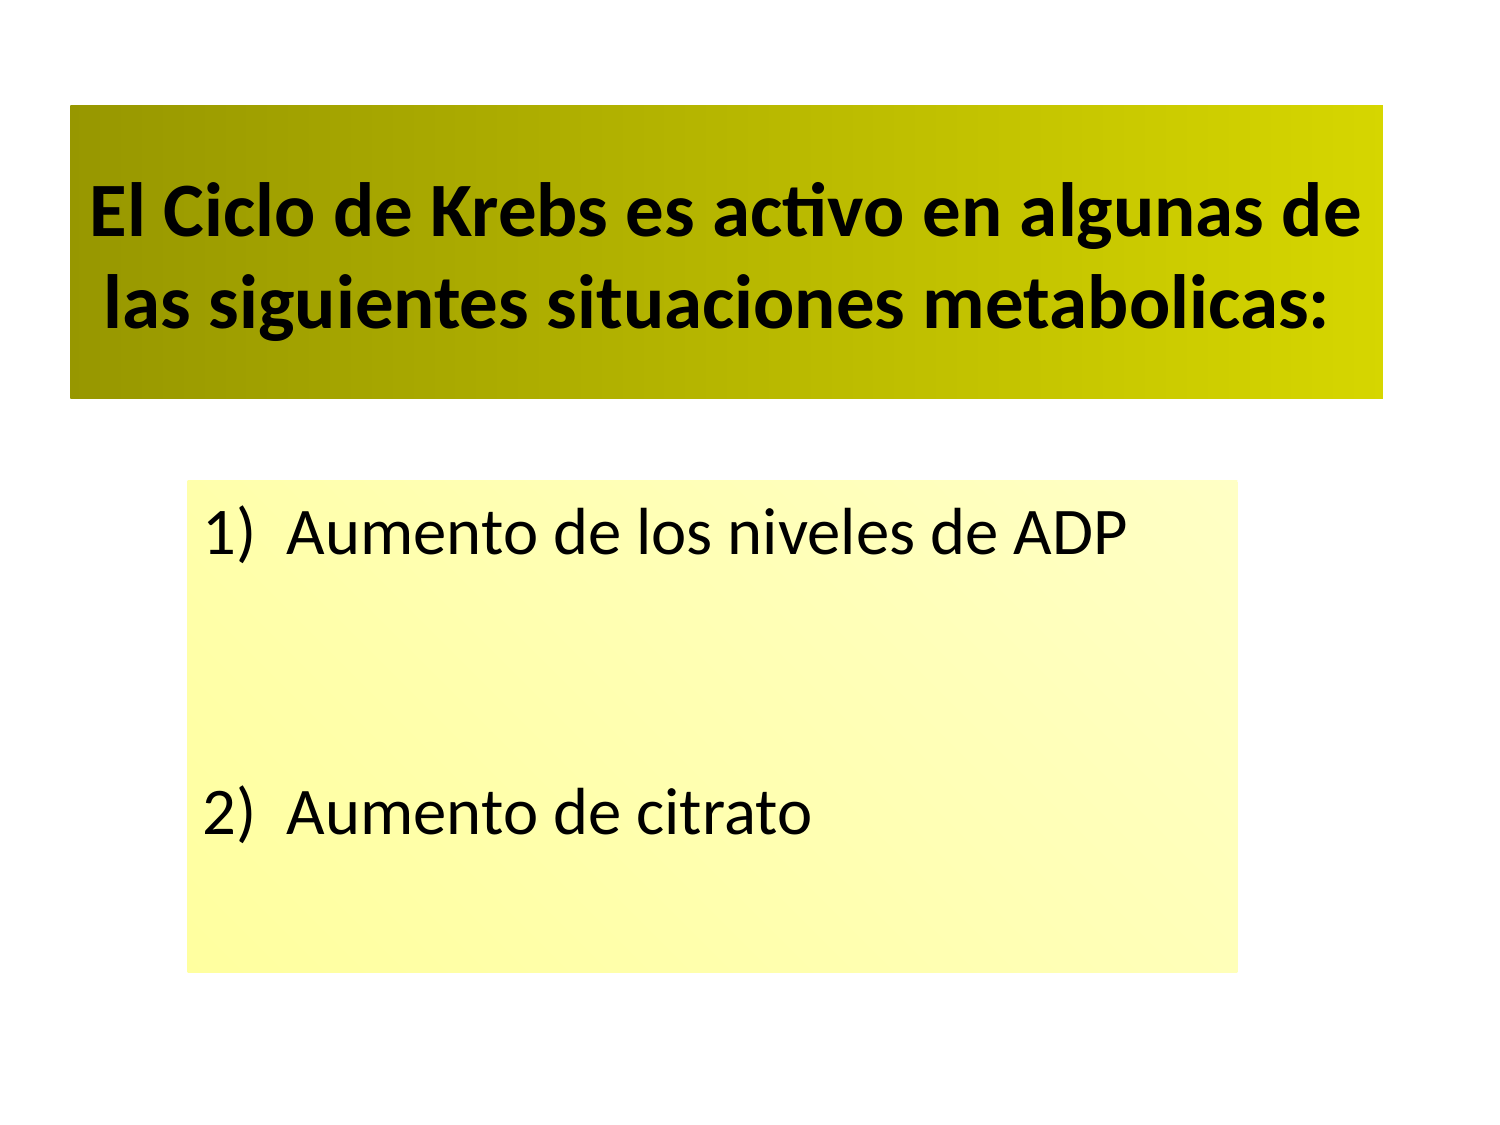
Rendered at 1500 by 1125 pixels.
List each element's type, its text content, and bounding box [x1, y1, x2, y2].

title El Ciclo de Krebs es activo en algunas de las siguientes situaciones metabolicas: [70, 105, 1383, 399]
subtitle Aumento de los niveles de ADP Aumento de citrato [187, 480, 1238, 973]
